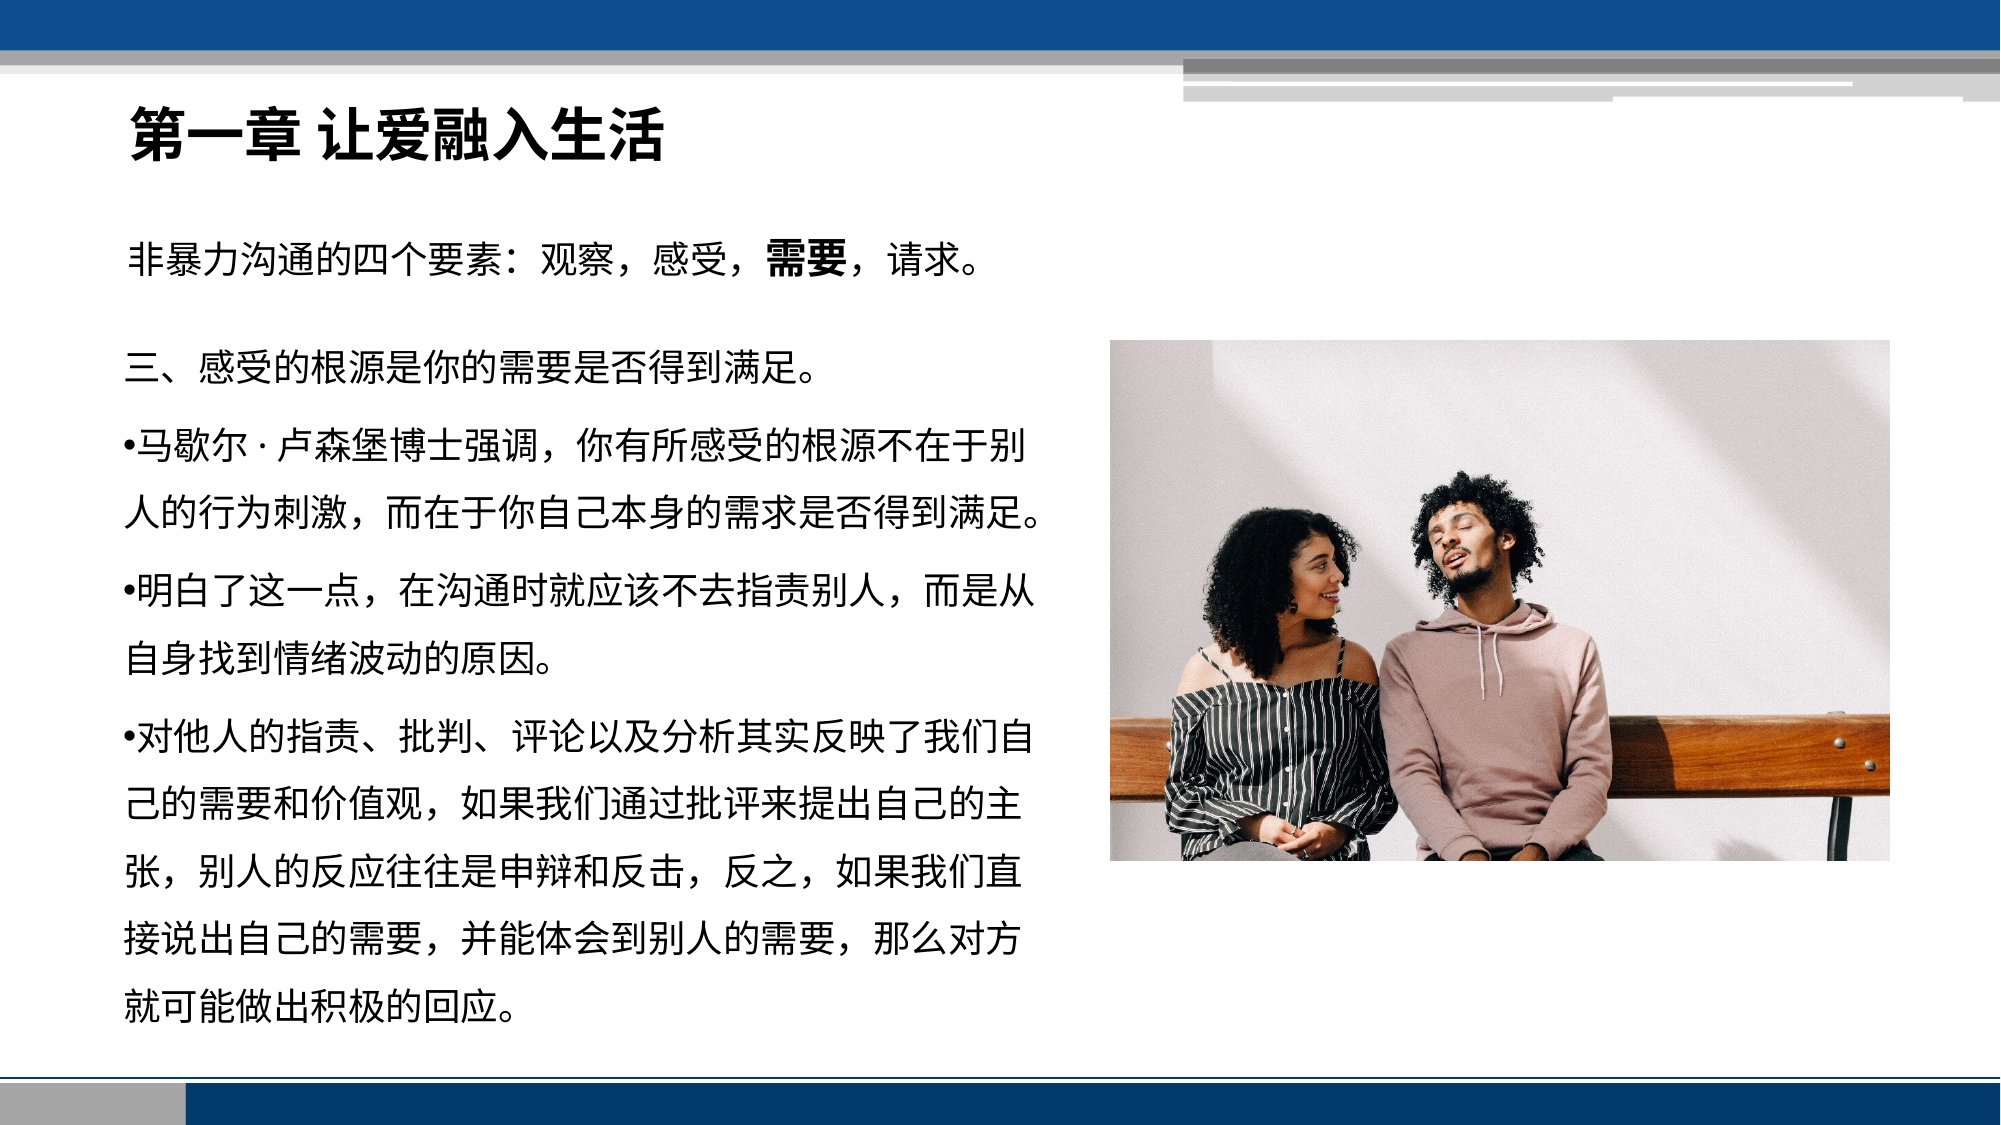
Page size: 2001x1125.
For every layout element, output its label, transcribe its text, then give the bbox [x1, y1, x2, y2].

text_box 第一章 让爱融入生活 [113, 90, 681, 176]
text_box 非暴力沟通的四个要素：观察，感受，需要，请求。 [112, 199, 1014, 290]
text_box 三、感受的根源是你的需要是否得到满足。 马歇尔·卢森堡博士强调，你有所感受的根源不在于别人的行为刺激，而在于你自己本身的需求是否得到满足。 明白了这一点，在沟通时就应该不去指责别人，而是从自身找到情绪波动的原因。 对他人的指责、批判、评论以及分析其实反映了我们自己的需要和价值观，如果我们通过批评来提出自己的主张，别人的反应往往是申辩和反击，反之，如果我们直接说出自己的需要，并能体会到别人的需要，那么对方就可能做出积极的回应。 [108, 314, 1055, 1035]
picture [1110, 340, 1890, 861]
